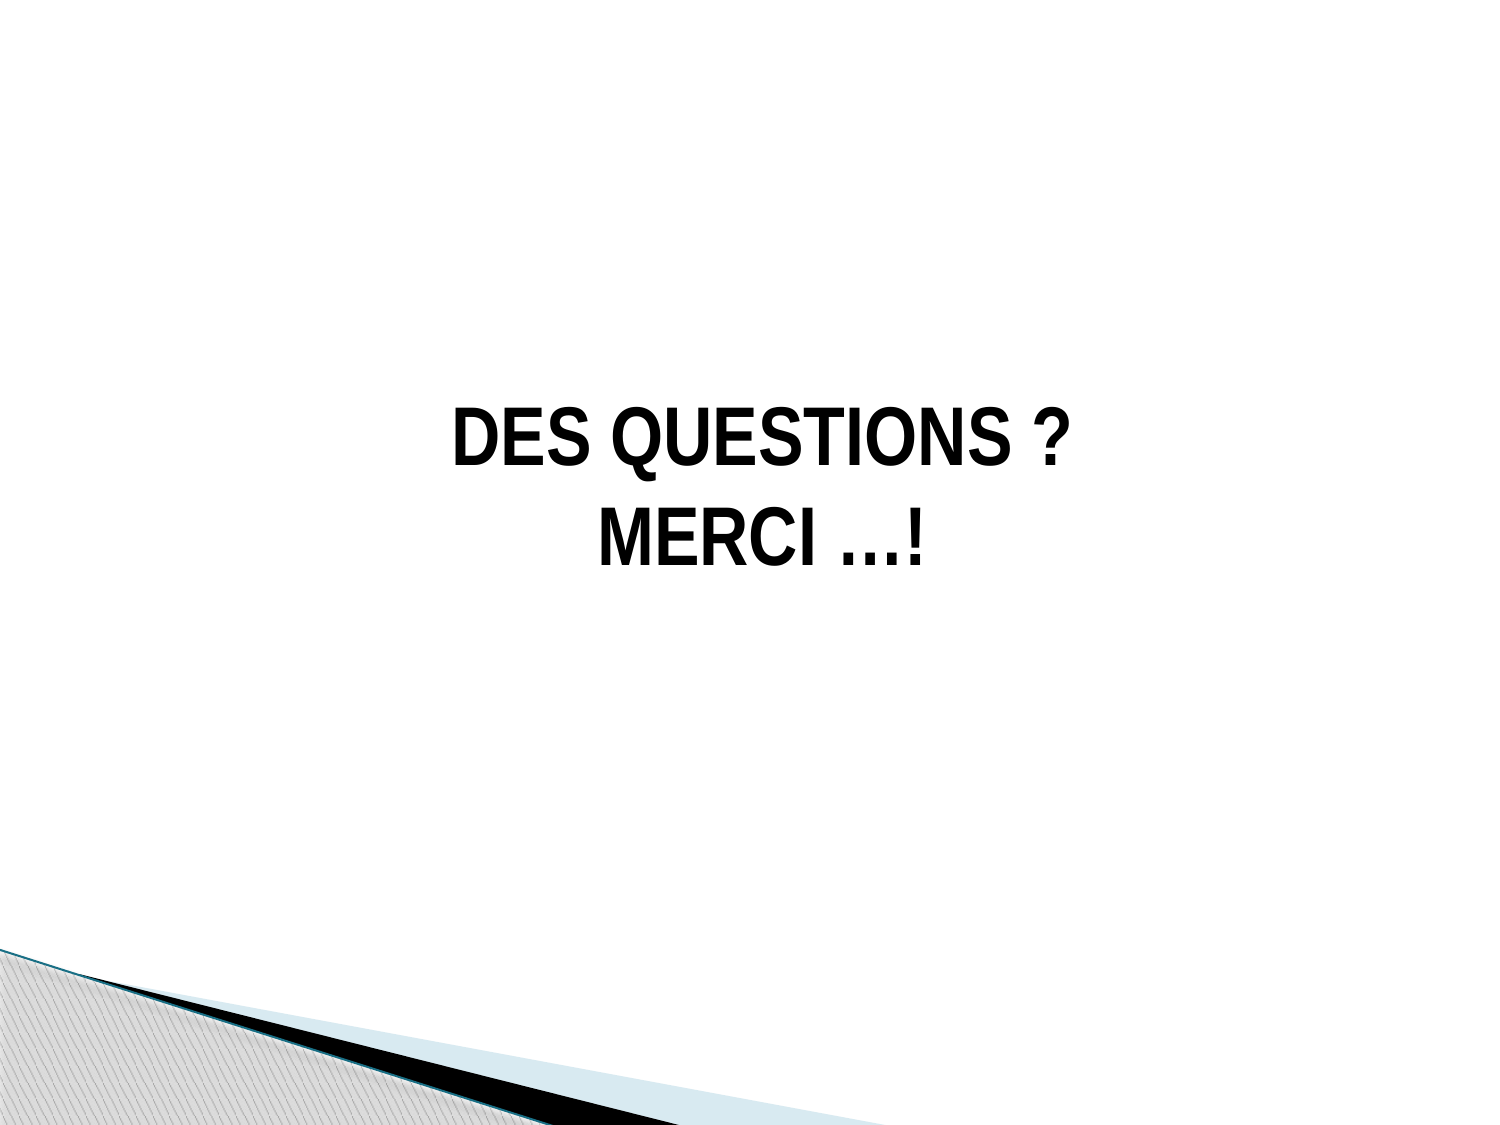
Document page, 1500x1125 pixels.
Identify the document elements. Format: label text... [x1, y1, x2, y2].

text_box DES QUESTIONS ? MERCI …! [237, 374, 1288, 590]
